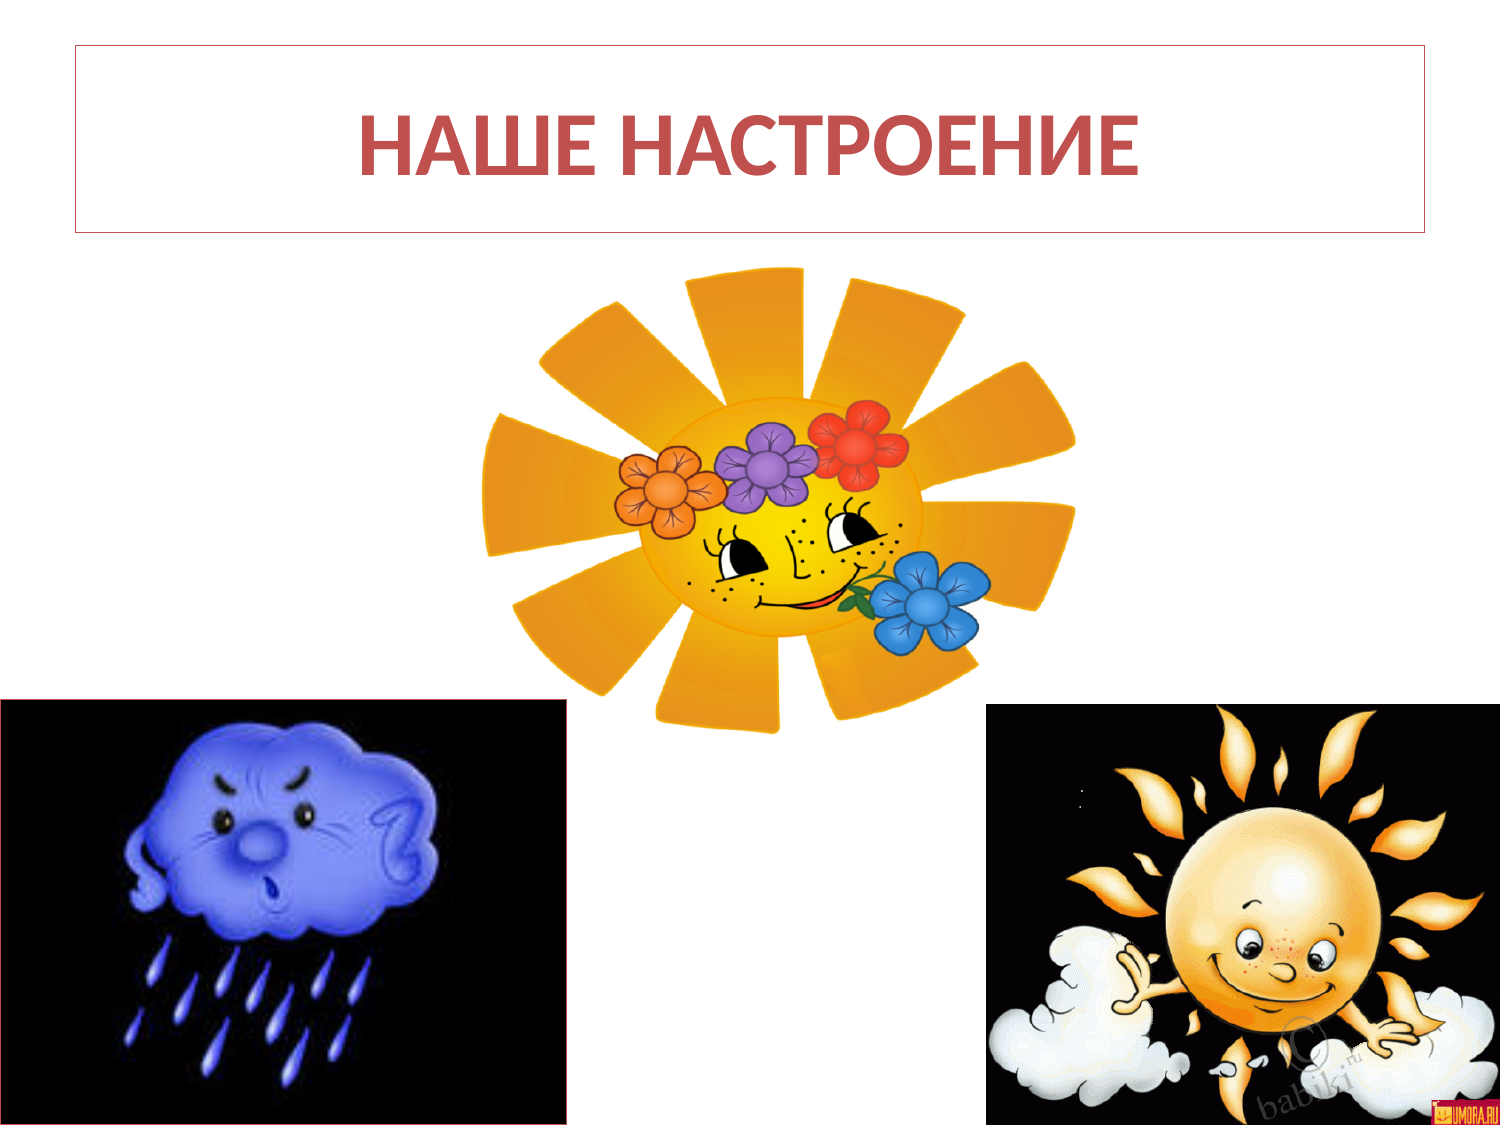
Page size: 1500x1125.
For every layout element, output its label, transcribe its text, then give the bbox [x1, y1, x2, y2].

title НАШЕ НАСТРОЕНИЕ [75, 45, 1425, 233]
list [0, 699, 568, 1125]
picture [468, 234, 1500, 1125]
